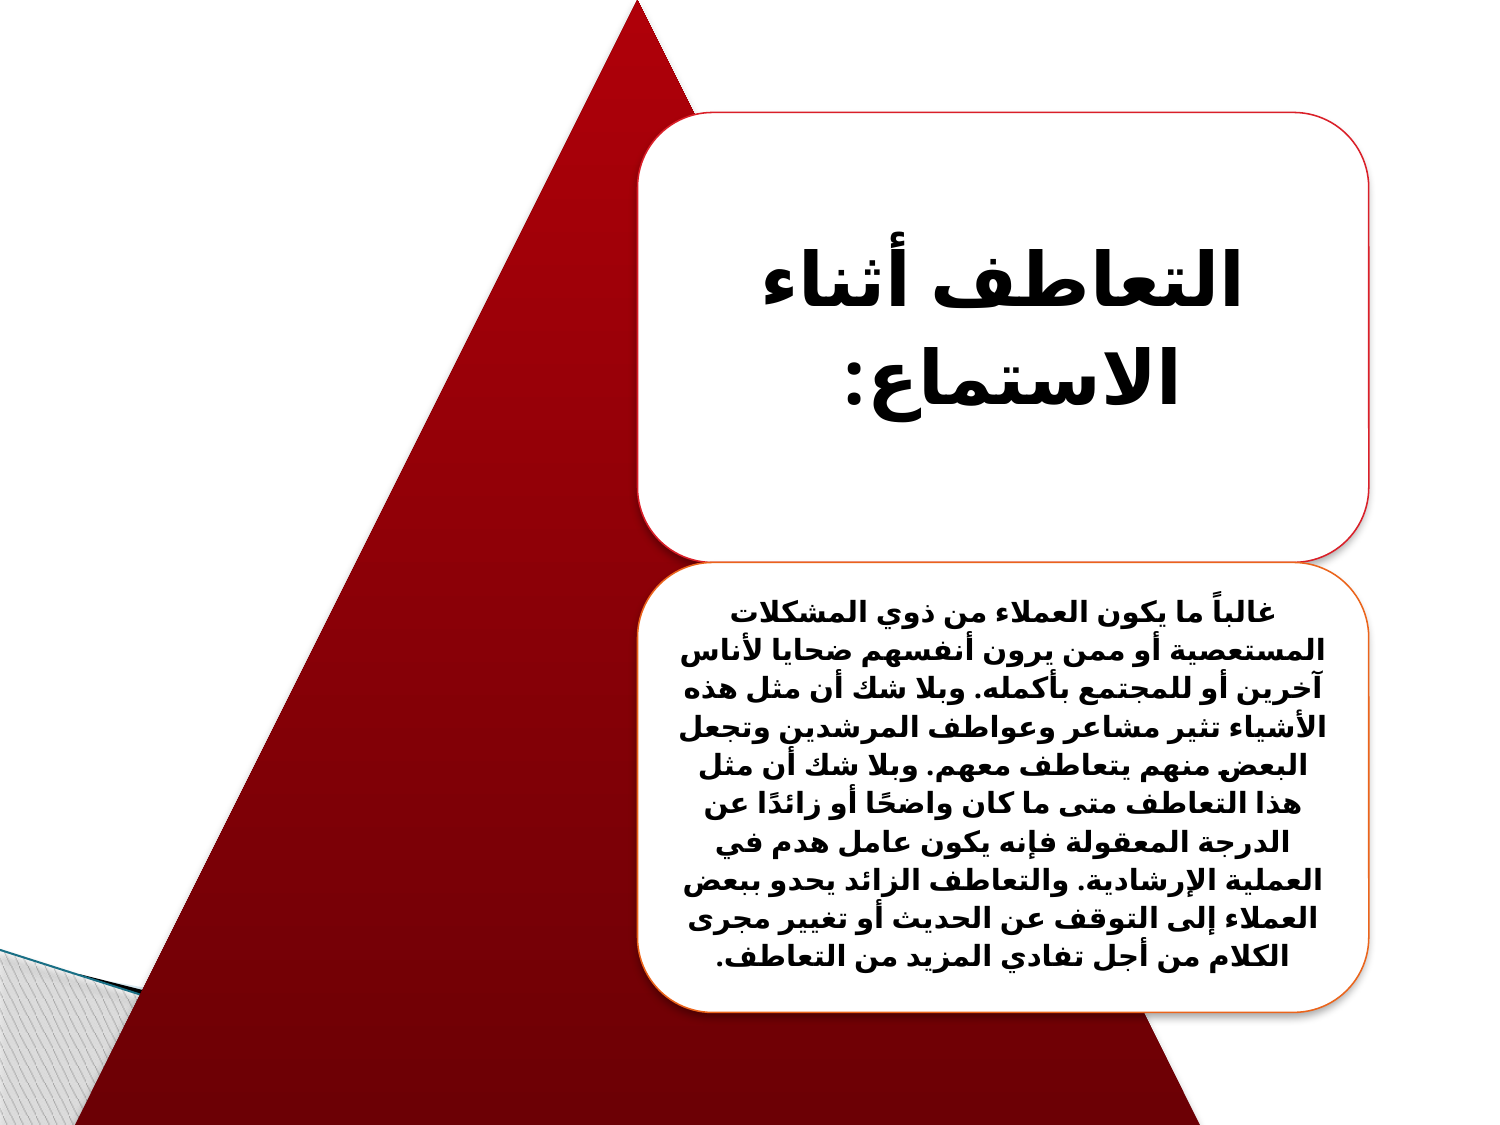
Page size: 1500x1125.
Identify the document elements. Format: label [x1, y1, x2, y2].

list [74, 0, 1454, 1125]
